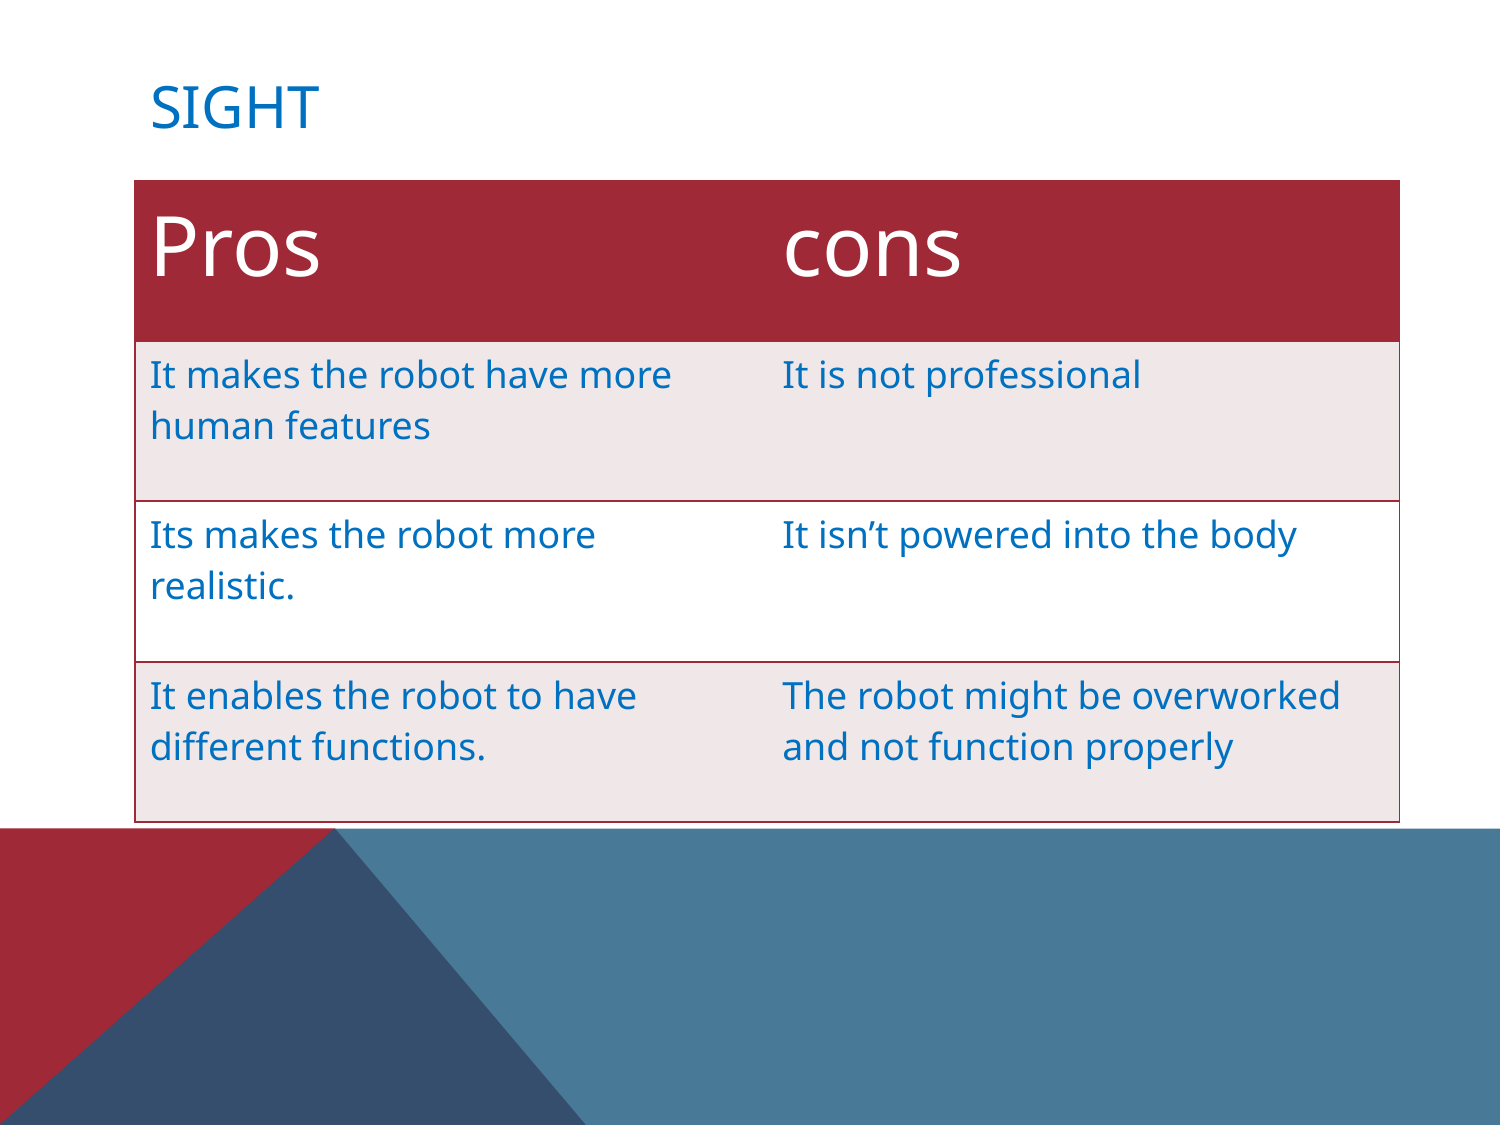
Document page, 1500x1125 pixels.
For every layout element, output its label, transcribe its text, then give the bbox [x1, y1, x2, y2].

table_cell The robot might be overworked and not function properly [767, 663, 1399, 821]
table_cell It makes the robot have more human features [136, 342, 767, 500]
table_cell It enables the robot to have different functions. [136, 663, 767, 821]
table_cell It isn’t powered into the body [767, 502, 1399, 661]
table_header Pros [136, 181, 767, 340]
table_header cons [767, 181, 1399, 340]
title sight [135, 60, 1369, 150]
table_cell Its makes the robot more realistic. [136, 502, 767, 661]
table_cell It is not professional [767, 342, 1399, 500]
